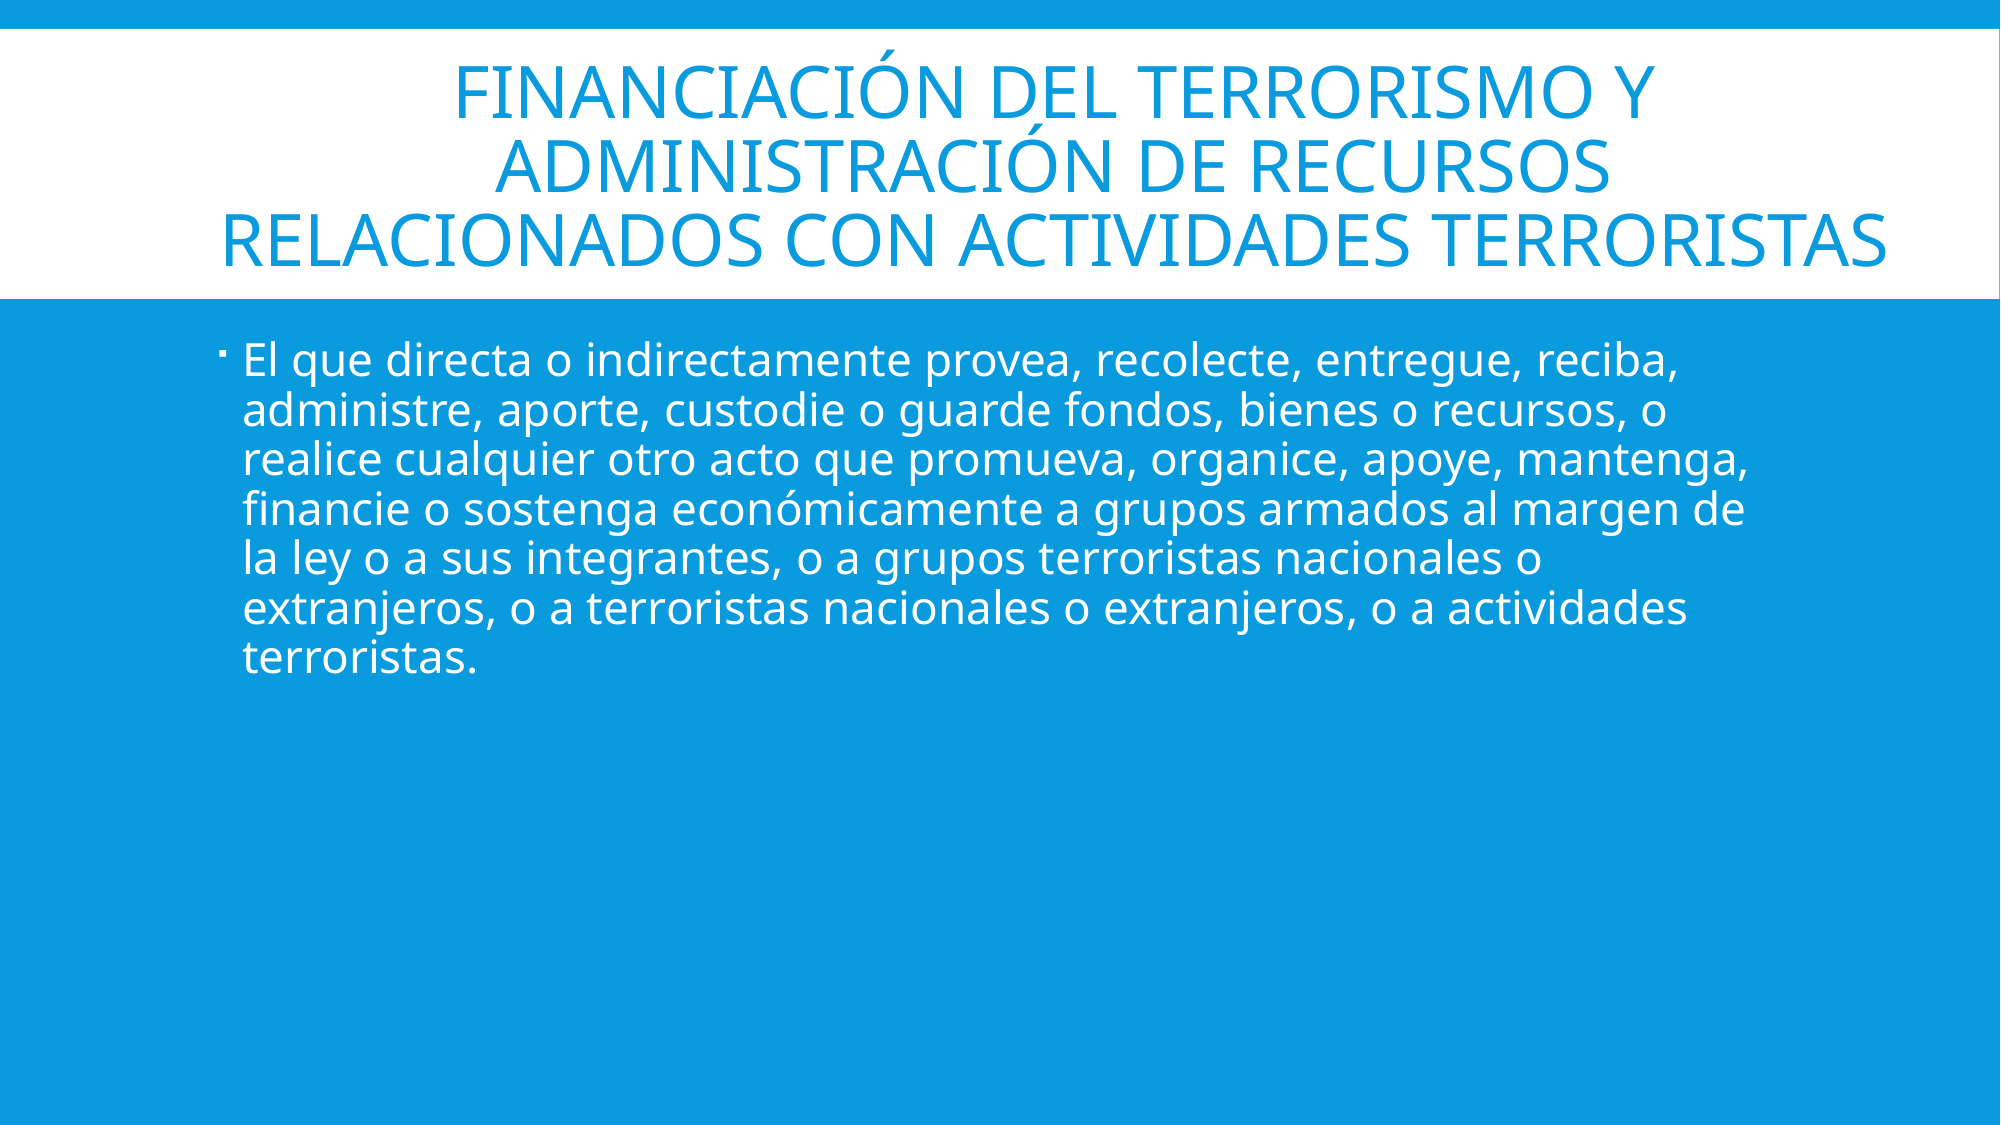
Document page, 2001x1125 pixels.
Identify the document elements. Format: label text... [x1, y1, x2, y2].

title Financiación del terrorismo y administración de recursos relacionados con actividades terroristas [197, 46, 1911, 294]
list El que directa o indirectamente provea, recolecte, entregue, reciba, administre, aporte, custodie o guarde fondos, bienes o recursos, o realice cualquier otro acto que promueva, organice, apoye, mantenga, financie o sostenga económicamente a grupos armados al margen de la ley o a sus integrantes, o a grupos terroristas nacionales o extranjeros, o a terroristas nacionales o extranjeros, o a actividades terroristas. [197, 329, 1803, 1021]
